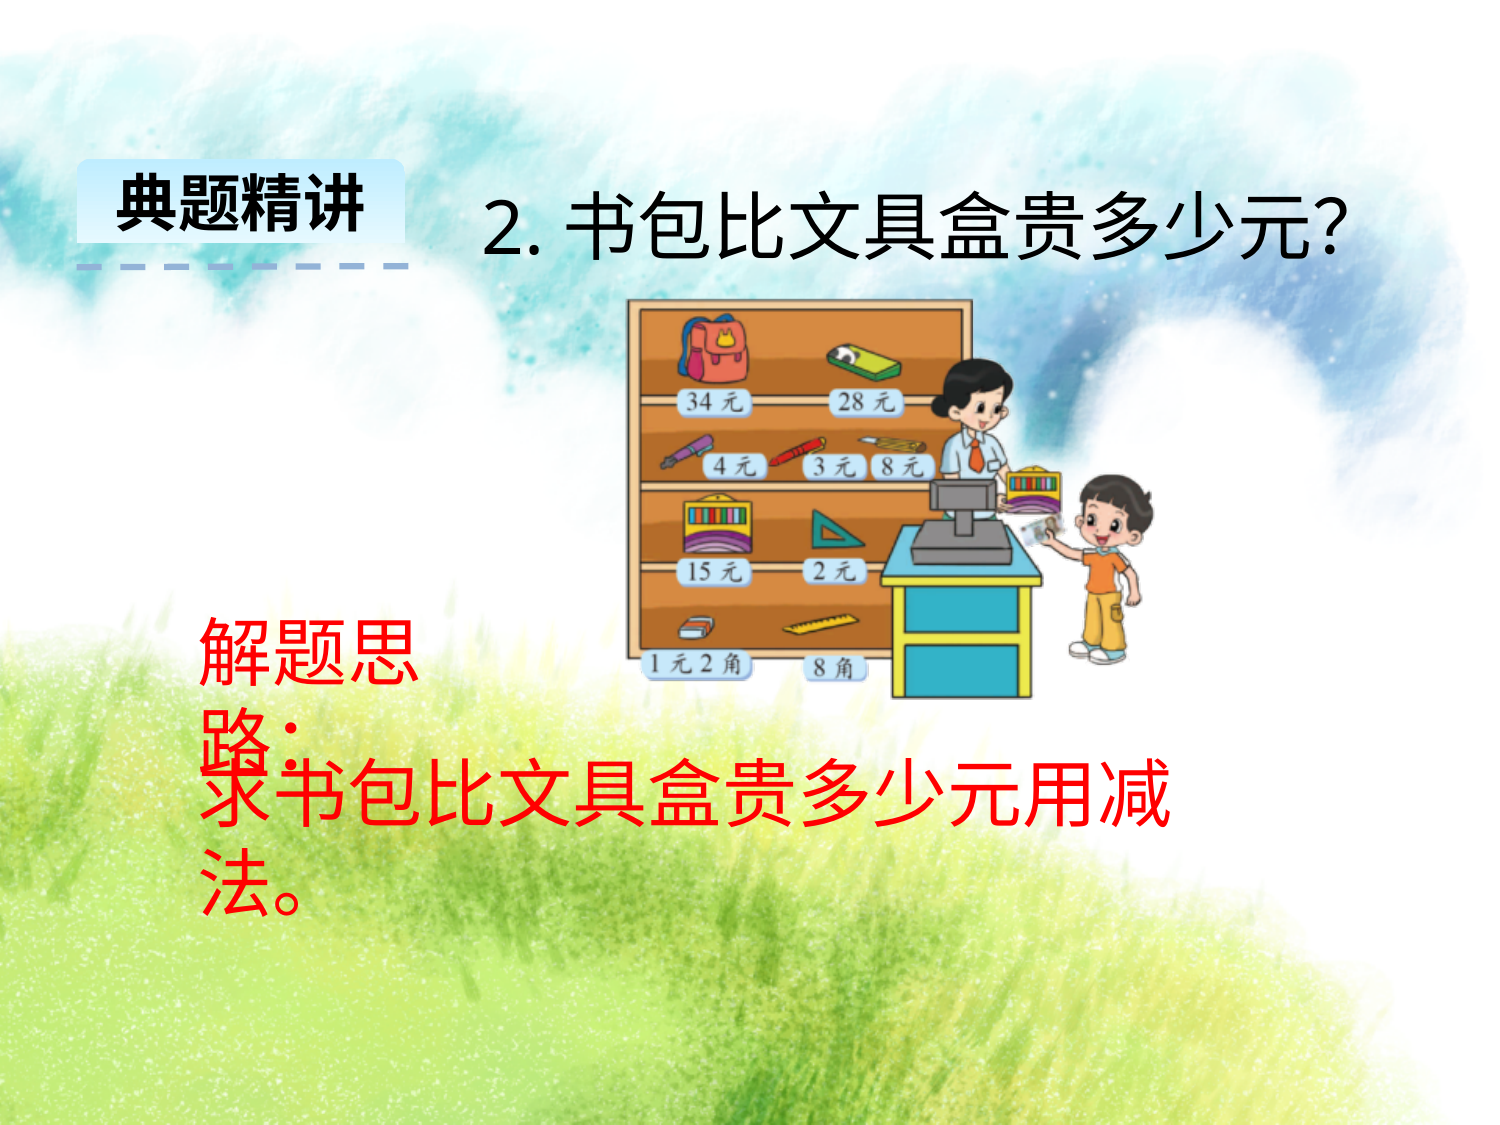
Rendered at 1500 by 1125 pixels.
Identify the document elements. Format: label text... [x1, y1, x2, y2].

text_box 解题思路： [183, 597, 573, 739]
text_box 典题精讲 [76, 158, 405, 244]
text_box 求书包比文具盒贵多少元用减法。 [183, 739, 1257, 935]
picture [0, 0, 1500, 1125]
text_box 2.书包比文具盒贵多少元？ [466, 172, 1409, 278]
